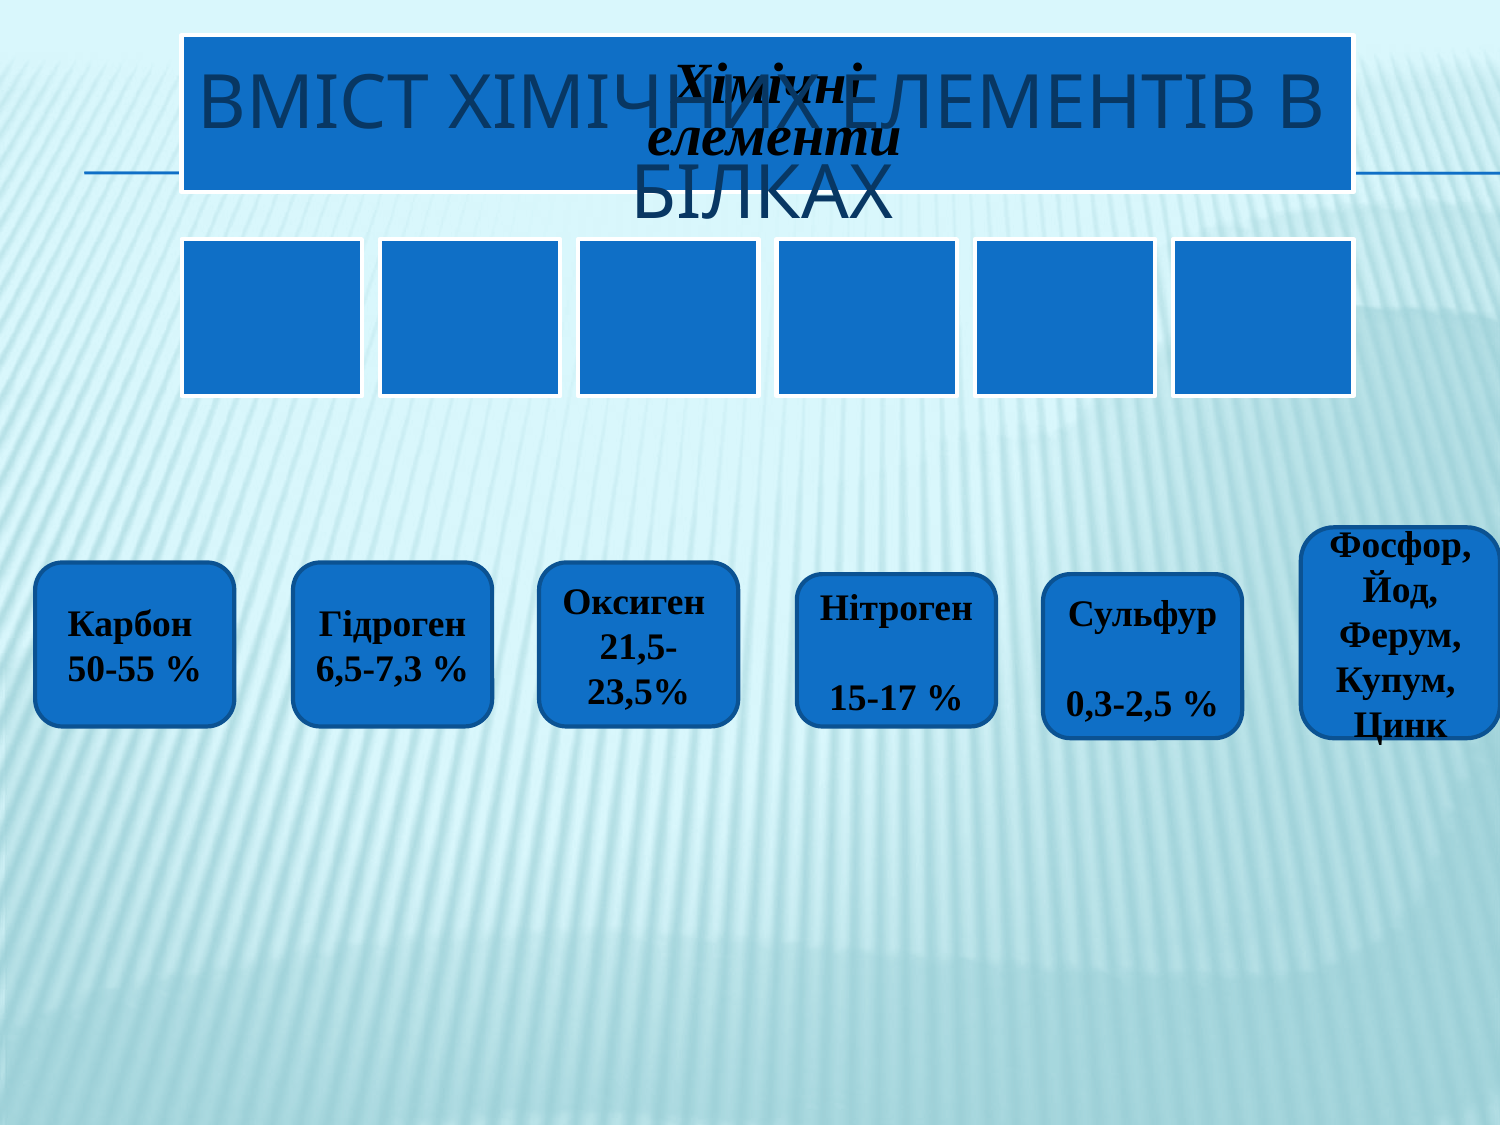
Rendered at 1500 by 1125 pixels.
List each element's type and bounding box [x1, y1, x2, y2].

text_box [34, 34, 1500, 1008]
